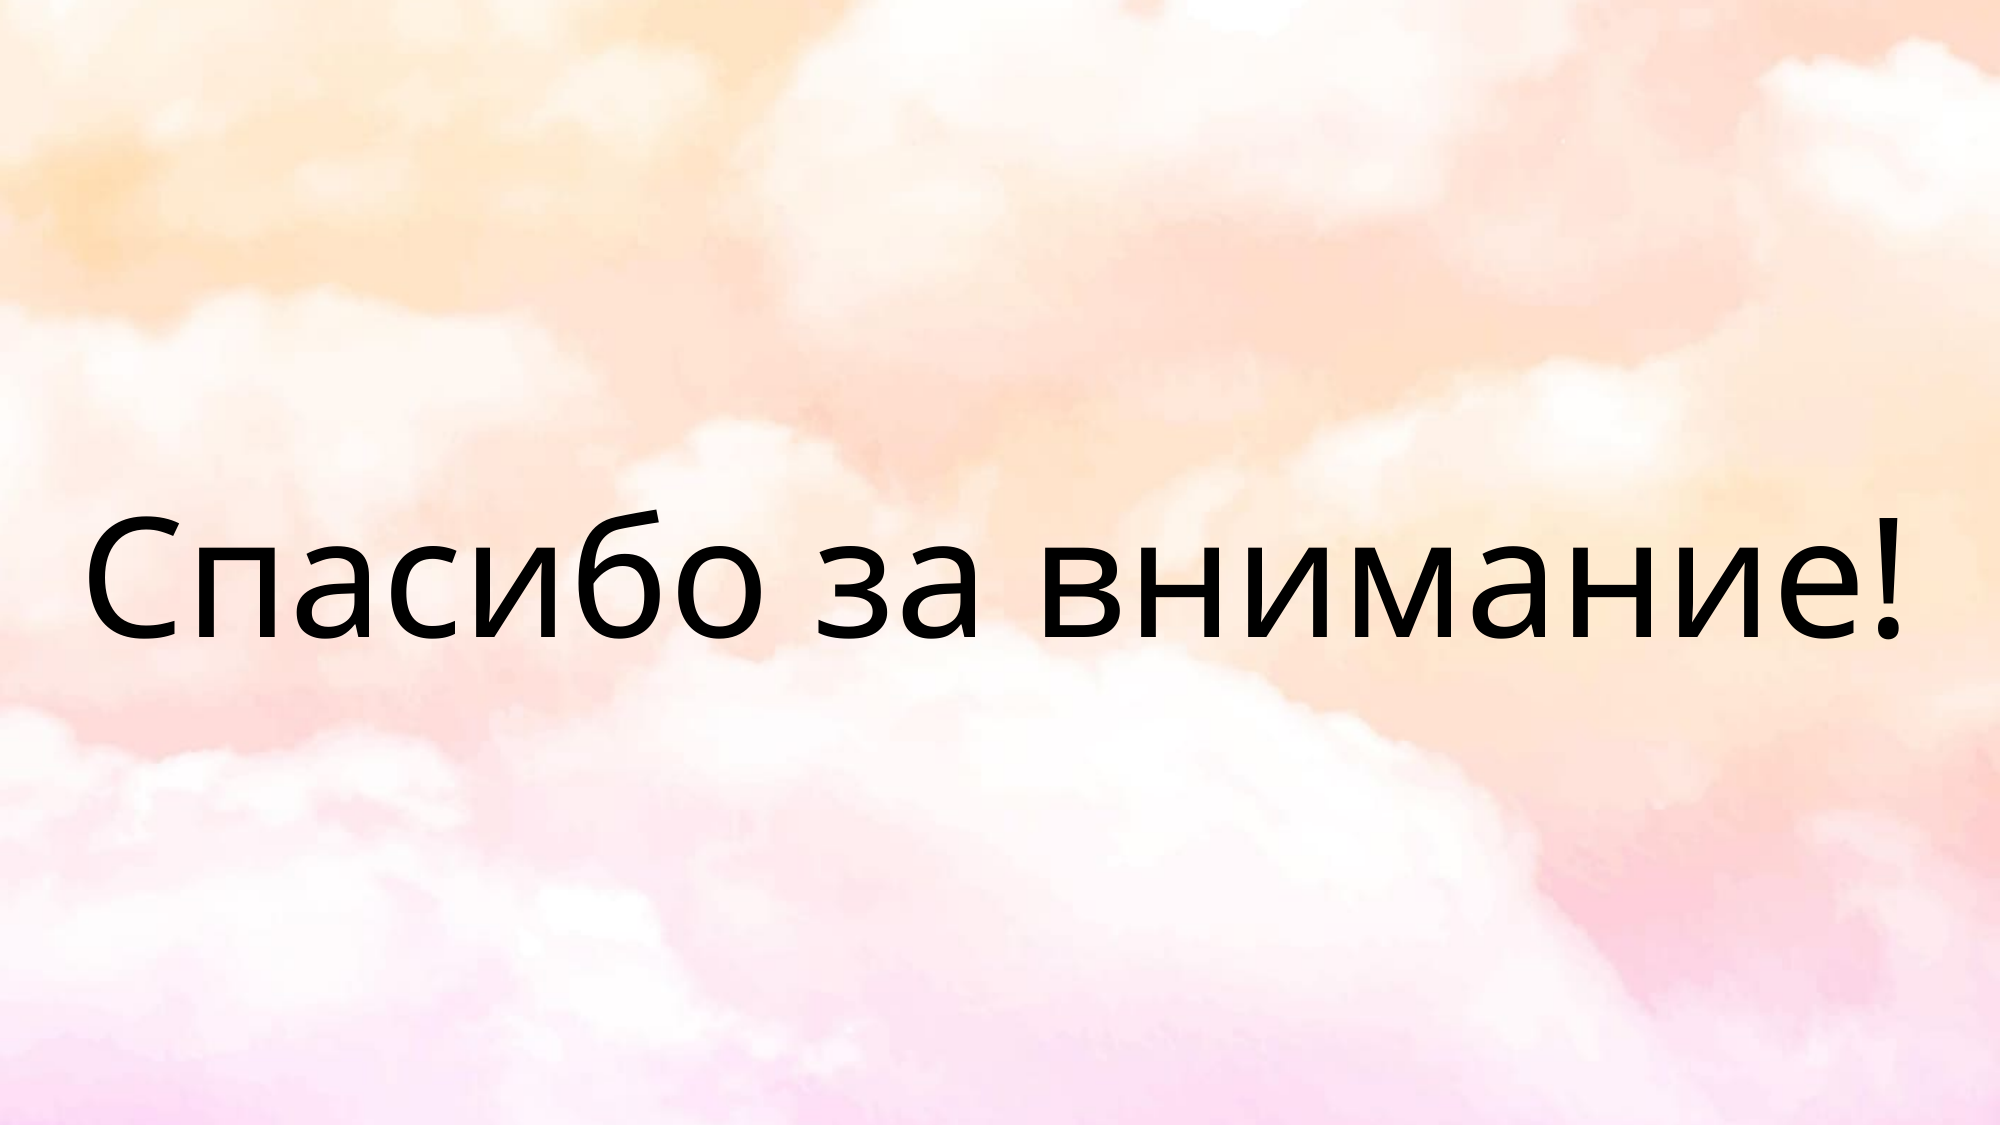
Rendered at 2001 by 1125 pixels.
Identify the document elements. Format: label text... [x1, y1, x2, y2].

picture [0, 0, 2000, 1125]
text_box Спасибо за внимание! [64, 463, 2000, 678]
